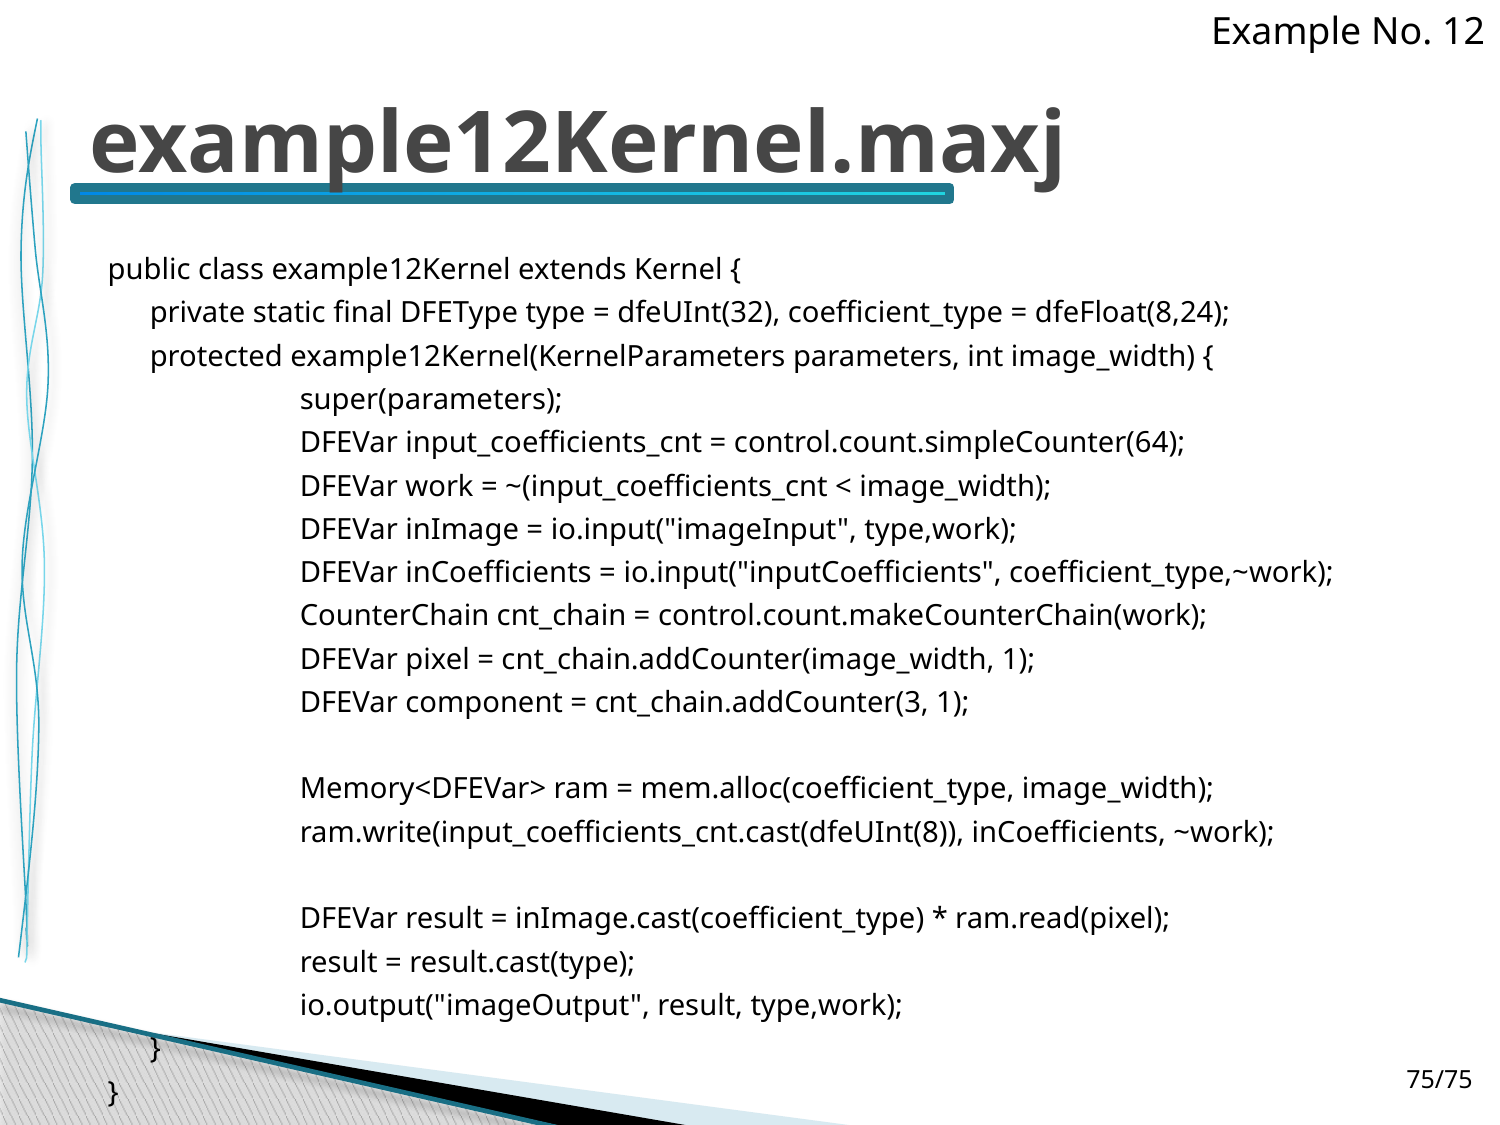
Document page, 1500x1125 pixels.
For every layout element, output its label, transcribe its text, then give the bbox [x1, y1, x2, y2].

list public class example12Kernel extends Kernel { private static final DFEType type = dfeUInt(32), coefficient_type = dfeFloat(8,24); protected example12Kernel(KernelParameters parameters, int image_width) { super(parameters); DFEVar input_coefficients_cnt = control.count.simpleCounter(64); DFEVar work = ~(input_coefficients_cnt < image_width); DFEVar inImage = io.input("imageInput", type,work); DFEVar inCoefficients = io.input("inputCoefficients", coefficient_type,~work); CounterChain cnt_chain = control.count.makeCounterChain(work); DFEVar pixel = cnt_chain.addCounter(image_width, 1); DFEVar component = cnt_chain.addCounter(3, 1); Memory<DFEVar> ram = mem.alloc(coefficient_type, image_width); ram.write(input_coefficients_cnt.cast(dfeUInt(8)), inCoefficients, ~work); DFEVar result = inImage.cast(coefficient_type) * ram.read(pixel); result = result.cast(type); io.output("imageOutput", result, type,work); } } [75, 243, 1425, 1025]
title example12Kernel.maxj [75, 45, 1425, 233]
list Example No. 12 [1074, 0, 1500, 63]
